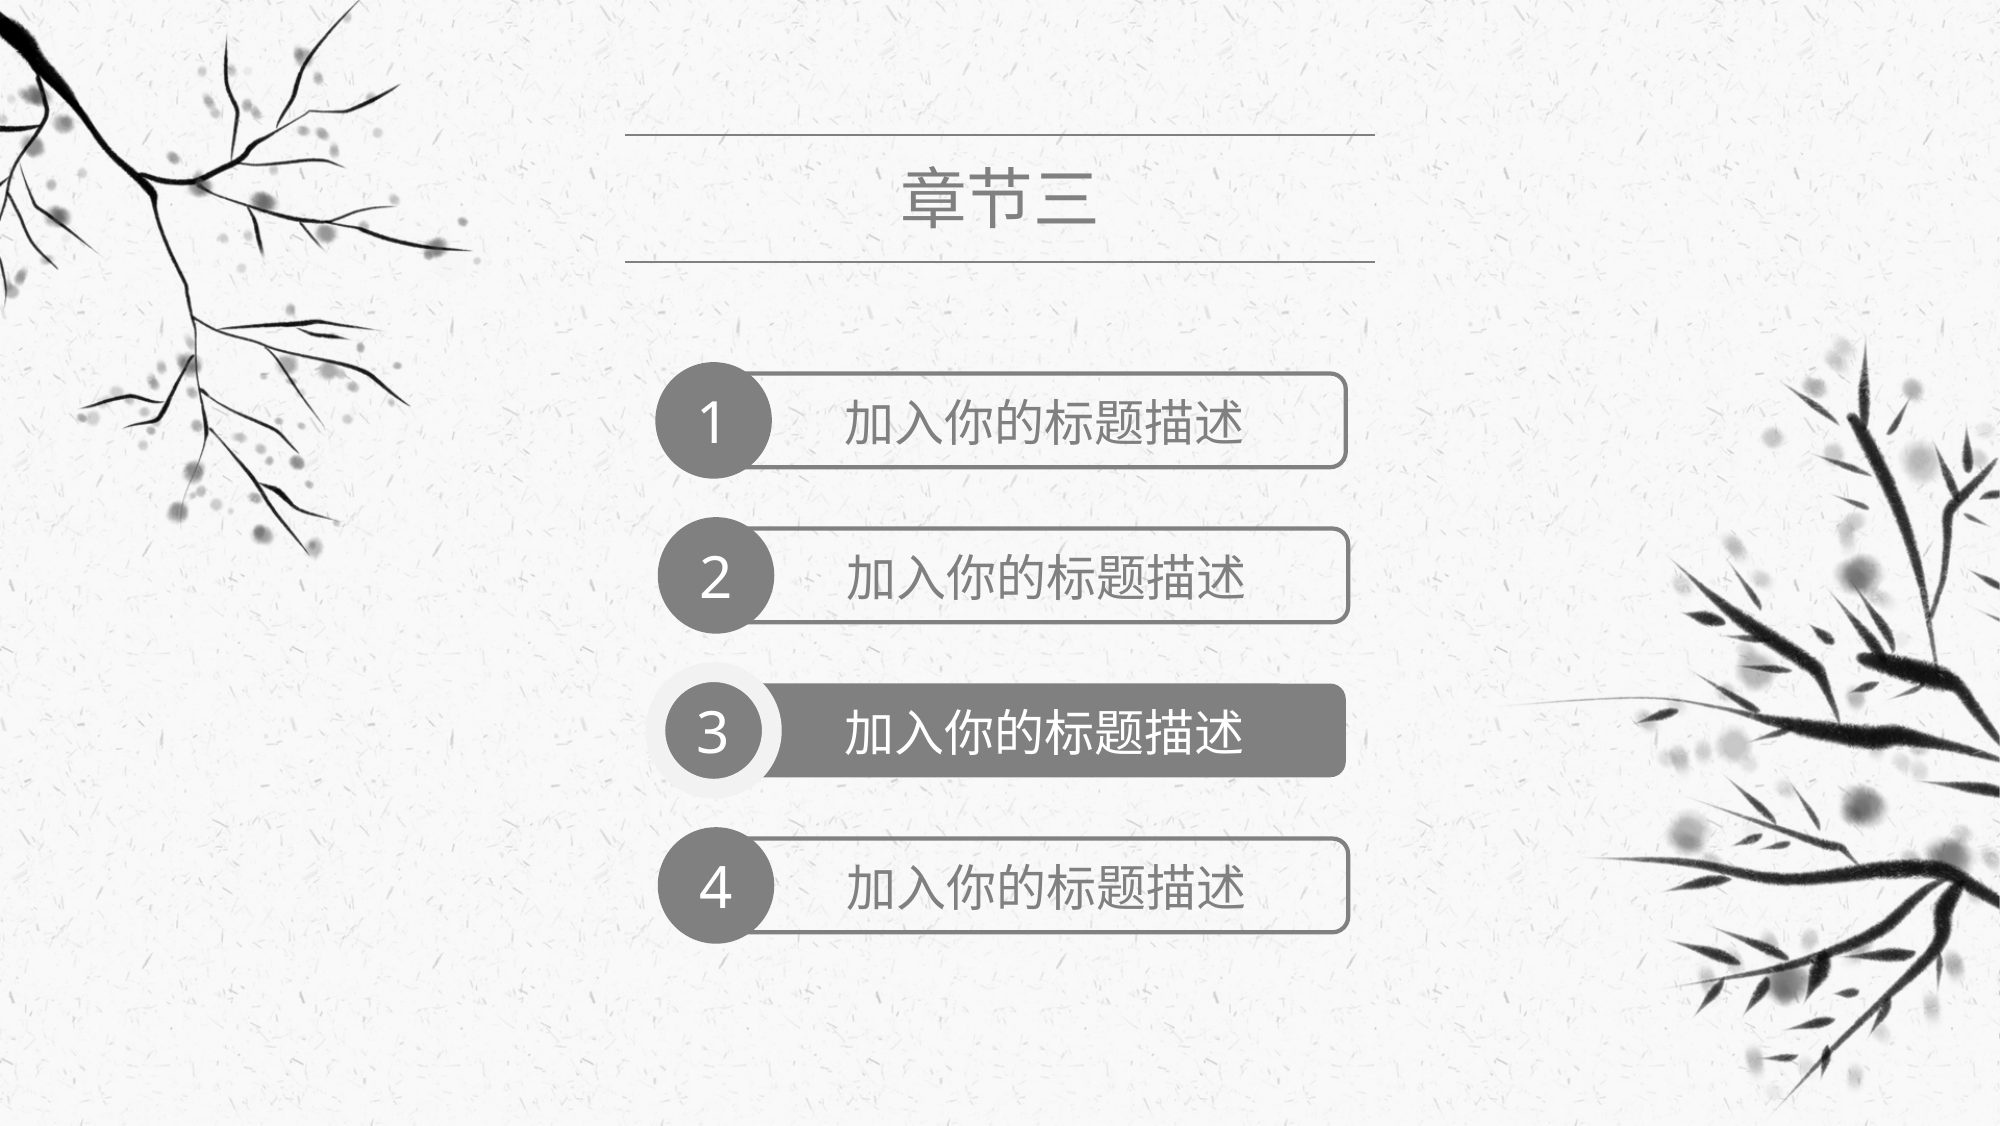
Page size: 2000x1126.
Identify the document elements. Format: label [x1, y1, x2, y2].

text_box [657, 516, 1349, 634]
text_box [657, 826, 1349, 944]
text_box [655, 361, 1346, 479]
text_box [625, 134, 1376, 263]
text_box [655, 671, 1346, 789]
picture [0, 0, 2000, 1126]
